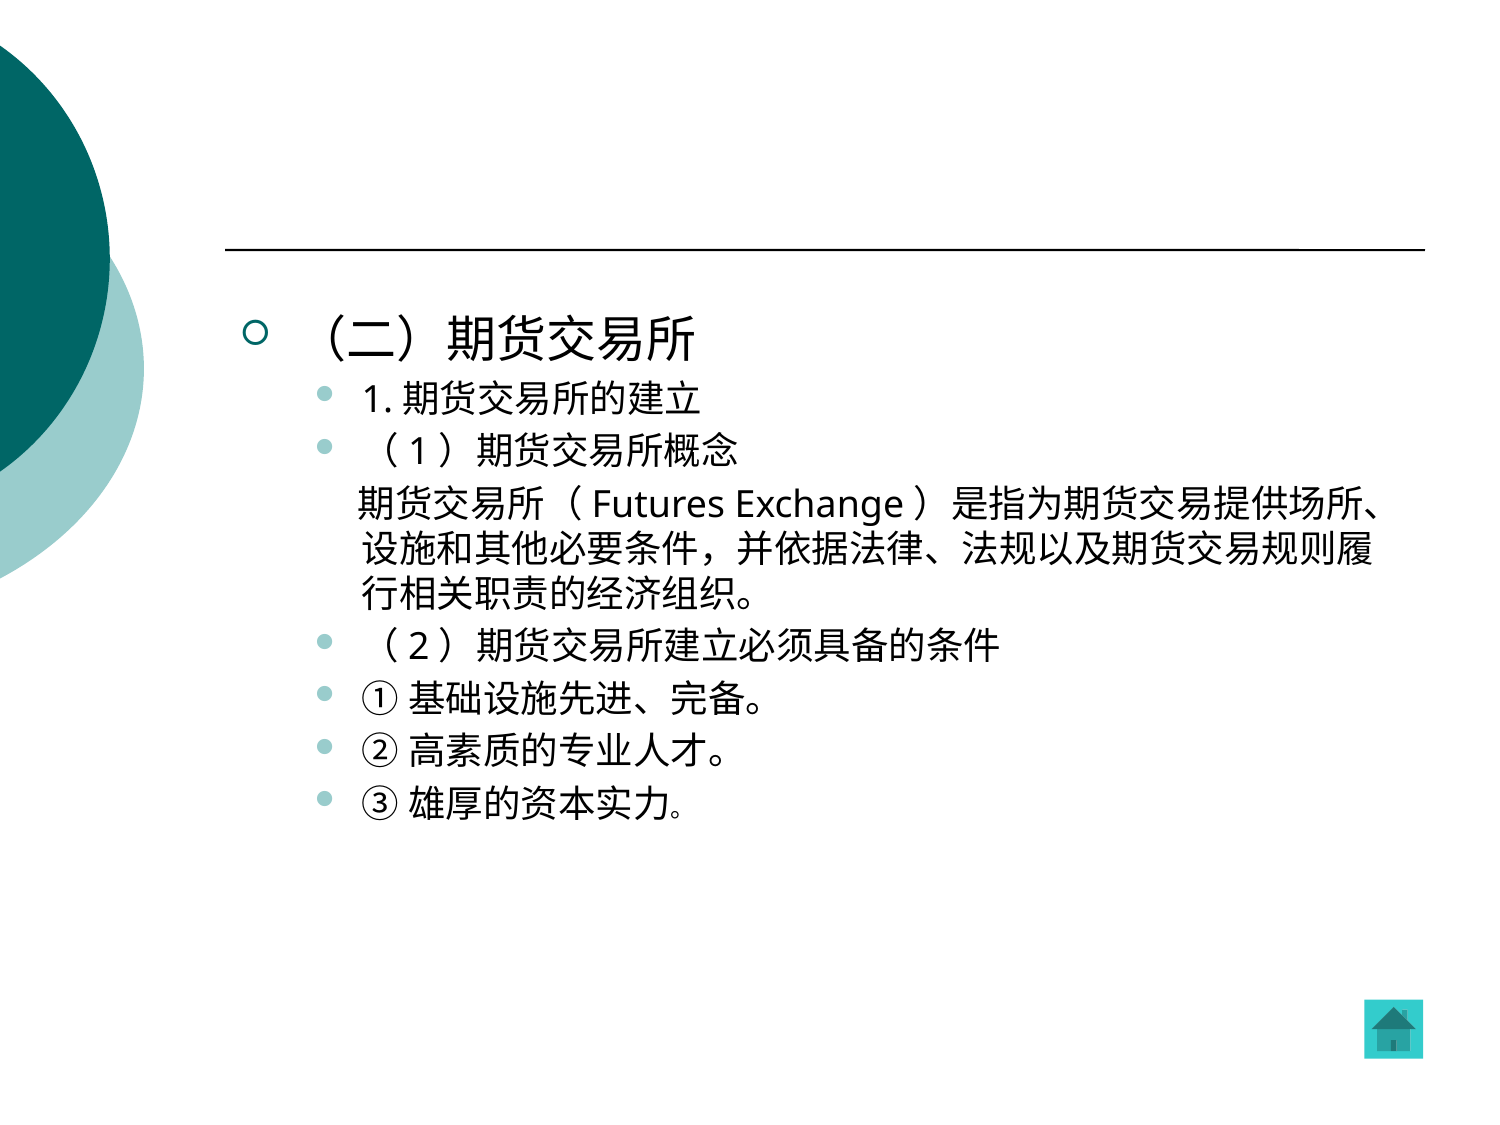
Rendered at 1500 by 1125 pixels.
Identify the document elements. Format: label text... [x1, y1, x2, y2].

list （二）期货交易所 1.期货交易所的建立 （1）期货交易所概念 期货交易所（Futures Exchange）是指为期货交易提供场所、设施和其他必要条件，并依据法律、法规以及期货交易规则履行相关职责的经济组织。 （2）期货交易所建立必须具备的条件 ①基础设施先进、完备。 ②高素质的专业人才。 ③雄厚的资本实力。 [224, 299, 1425, 975]
text_box [1364, 999, 1424, 1059]
